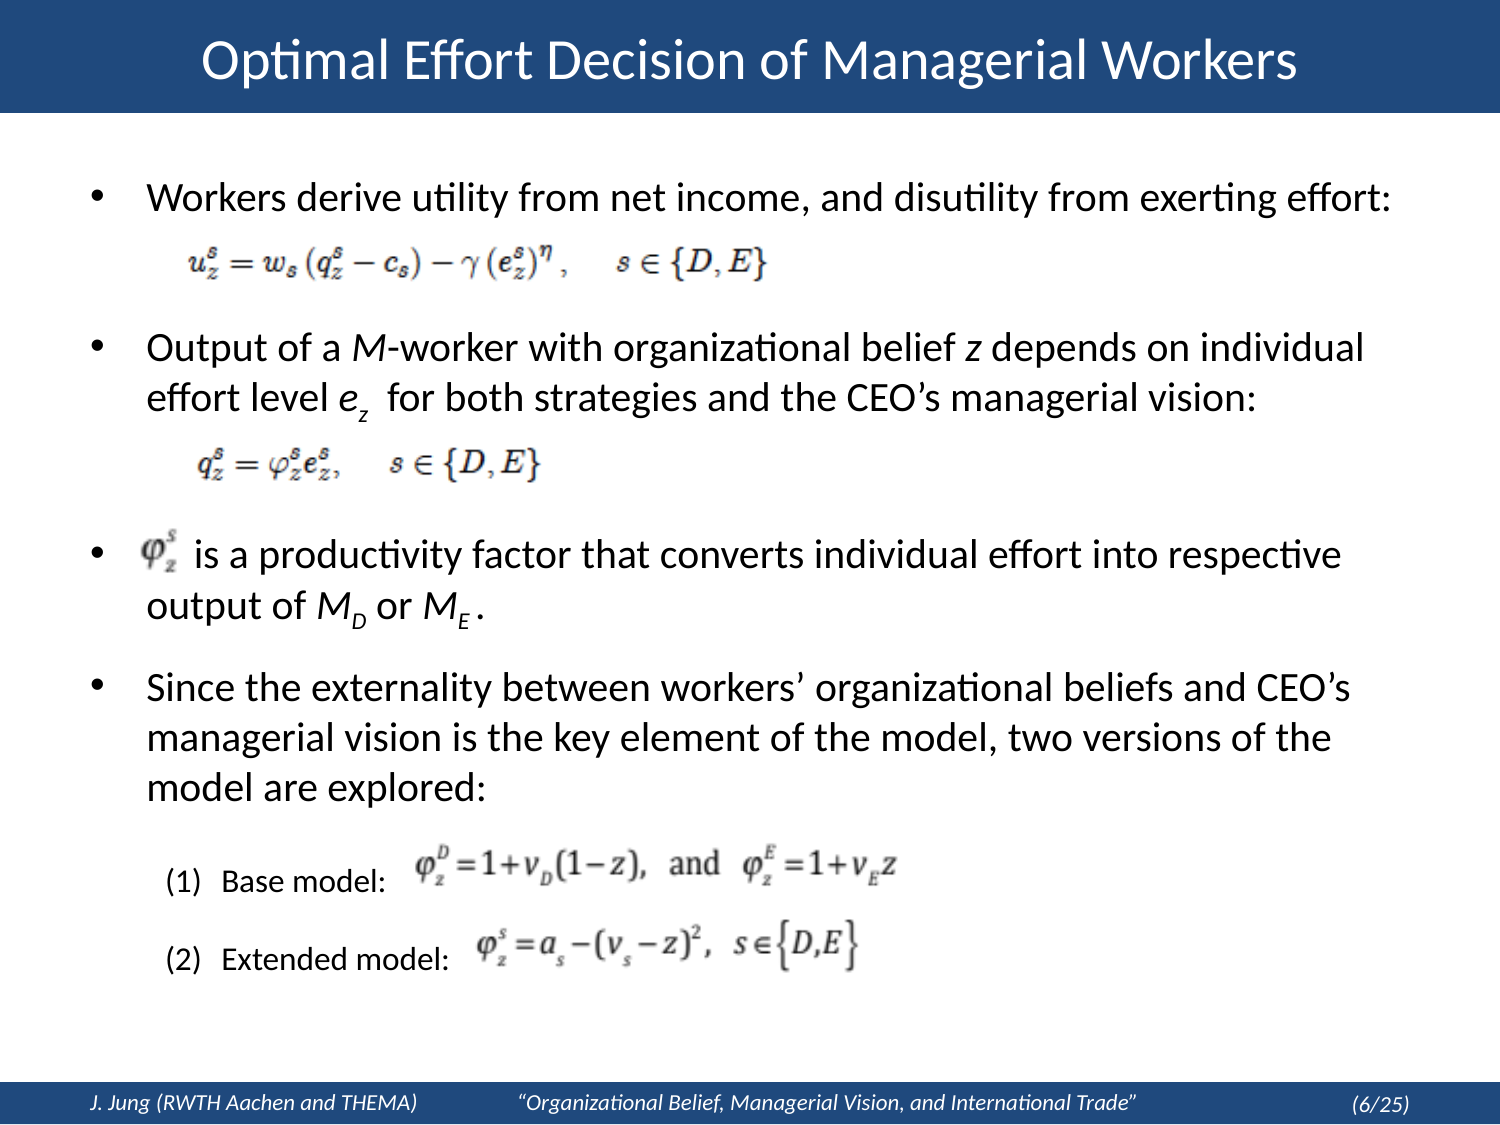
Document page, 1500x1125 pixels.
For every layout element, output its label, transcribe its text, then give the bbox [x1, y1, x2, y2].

list Workers derive utility from net income, and disutility from exerting effort: Output of a M-worker with organizational belief z depends on individual effort level ez for both strategies and the CEO’s managerial vision: is a productivity factor that converts individual effort into respective output of MD or ME . Since the externality between workers’ organizational beliefs and CEO’s managerial vision is the key element of the model, two versions of the model are explored: Base model: Extended model: [75, 162, 1425, 1038]
footer J. Jung (RWTH Aachen and THEMA) “Organizational Belief, Managerial Vision, and International Trade” [75, 1076, 1200, 1125]
picture [174, 437, 545, 496]
title Optimal Effort Decision of Managerial Workers [0, 0, 1500, 113]
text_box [474, 912, 860, 976]
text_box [412, 833, 901, 892]
slide_number (6/25) [1074, 1082, 1425, 1125]
picture [174, 238, 774, 292]
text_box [137, 512, 185, 579]
